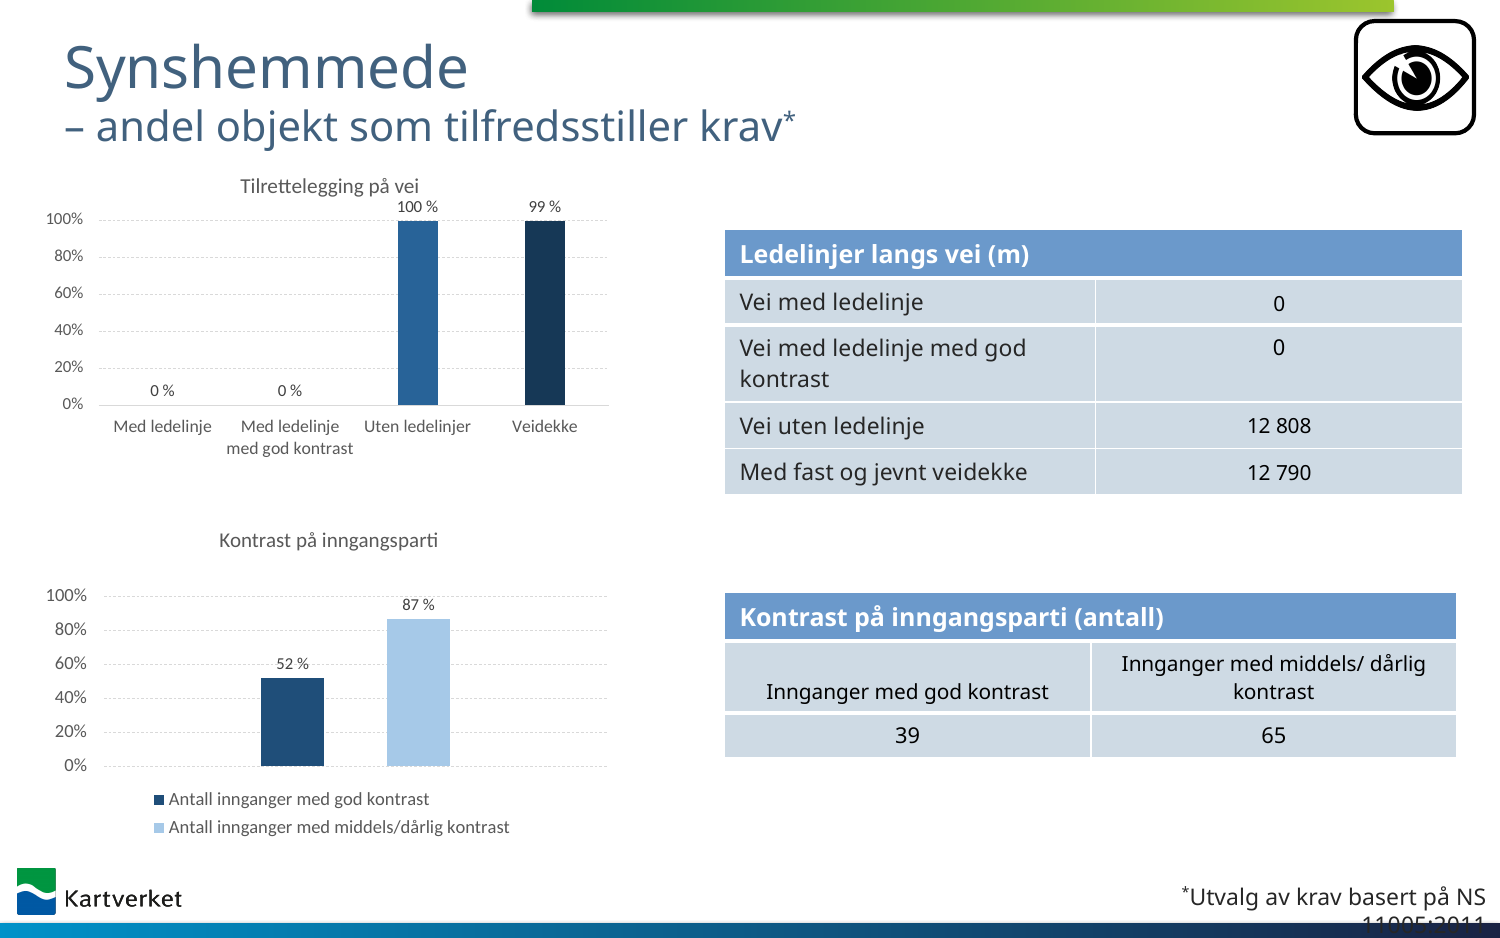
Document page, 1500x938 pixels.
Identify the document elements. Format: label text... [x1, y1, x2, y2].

picture [41, 520, 617, 846]
table_cell Vei med ledelinje med god kontrast [725, 327, 1095, 401]
table_cell Innganger med middels/ dårlig kontrast [1092, 643, 1456, 711]
table_cell Vei uten ledelinje [725, 403, 1095, 448]
table_header Kontrast på inngangsparti (antall) [725, 593, 1456, 639]
table_cell 12 808 [1096, 403, 1462, 448]
table_cell 12 790 [1096, 449, 1462, 494]
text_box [1355, 20, 1475, 134]
table_header Ledelinjer langs vei (m) [725, 230, 1462, 276]
text_box Synshemmede – andel objekt som tilfredsstiller krav* [49, 24, 1431, 158]
table_cell Vei med ledelinje [725, 280, 1095, 323]
text_box *Utvalg av krav basert på NS 11005:2011 [1068, 873, 1500, 938]
table_cell 0 [1096, 280, 1462, 323]
table_cell Innganger med god kontrast [725, 643, 1090, 711]
table_cell 65 [1092, 715, 1456, 757]
picture [41, 166, 619, 492]
table_cell 0 [1096, 327, 1462, 401]
table_cell Med fast og jevnt veidekke [725, 449, 1095, 494]
table_cell 39 [725, 715, 1090, 757]
